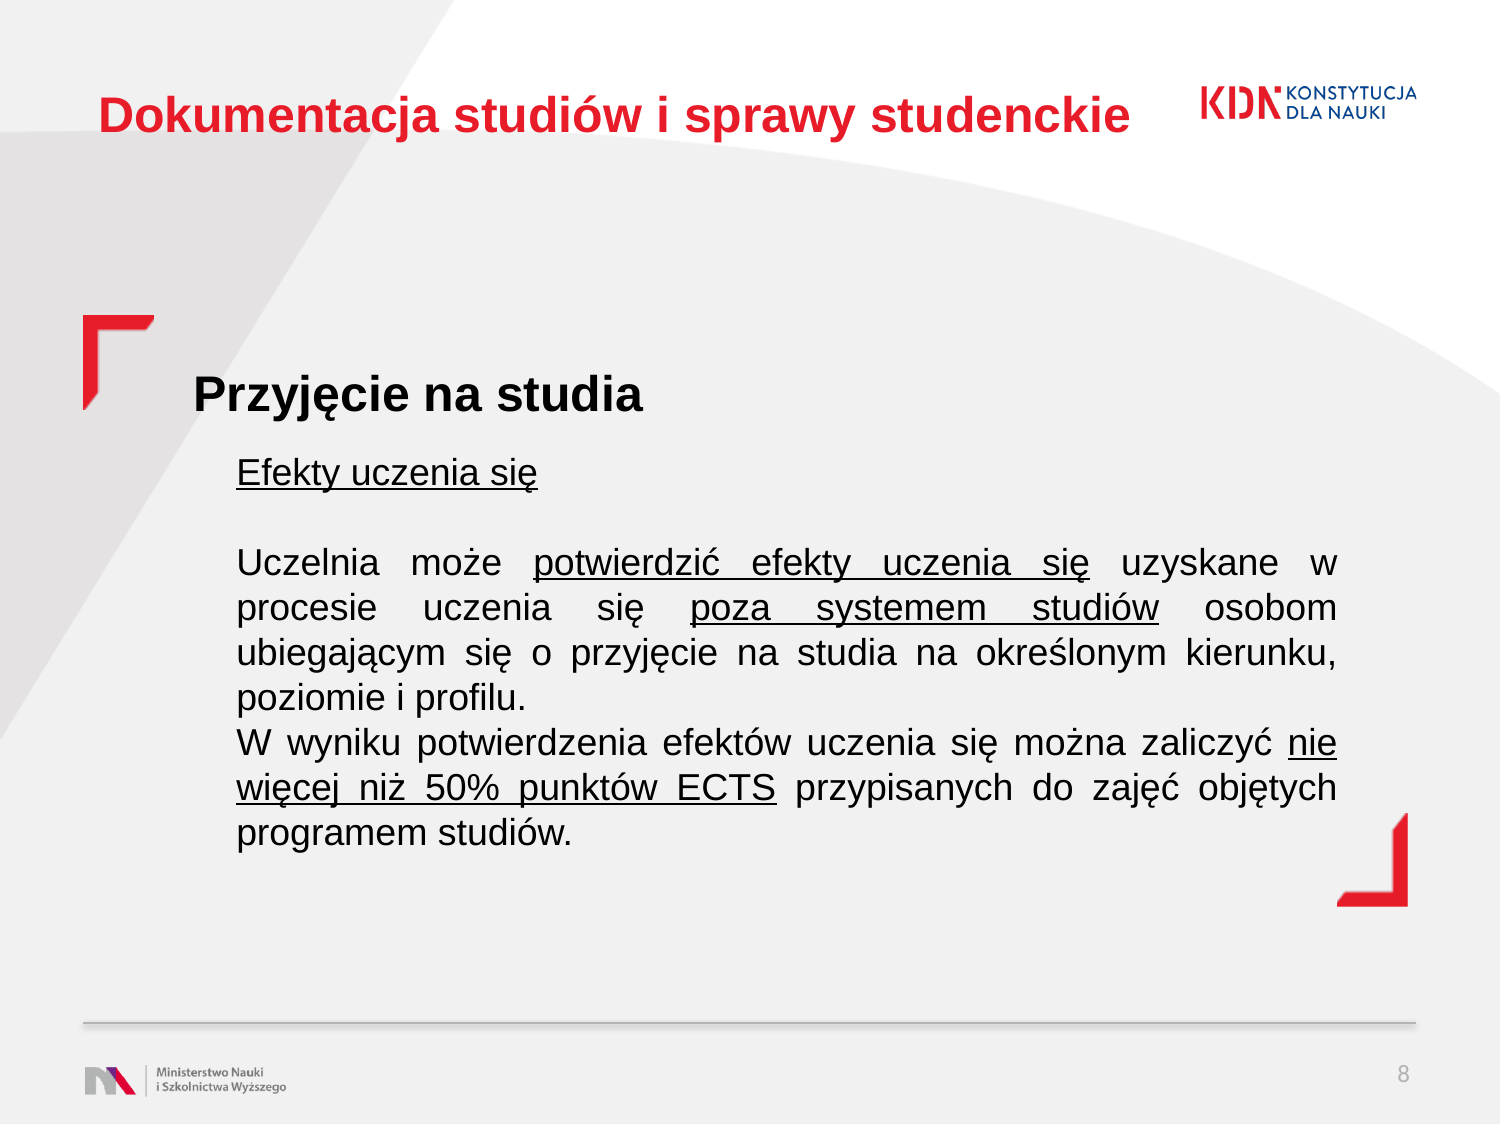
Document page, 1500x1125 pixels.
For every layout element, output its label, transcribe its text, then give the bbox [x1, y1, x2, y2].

slide_number 8 [1074, 1042, 1425, 1103]
list Efekty uczenia się Uczelnia może potwierdzić efekty uczenia się uzyskane w procesie uczenia się poza systemem studiów osobom ubiegającym się o przyjęcie na studia na określonym kierunku, poziomie i profilu. W wyniku potwierdzenia efektów uczenia się można zaliczyć nie więcej niż 50% punktów ECTS przypisanych do zajęć objętych programem studiów. [178, 440, 1353, 917]
title Dokumentacja studiów i sprawy studenckie [83, 74, 1170, 143]
picture [0, 0, 1500, 1125]
text_box Przyjęcie na studia [178, 354, 1156, 429]
